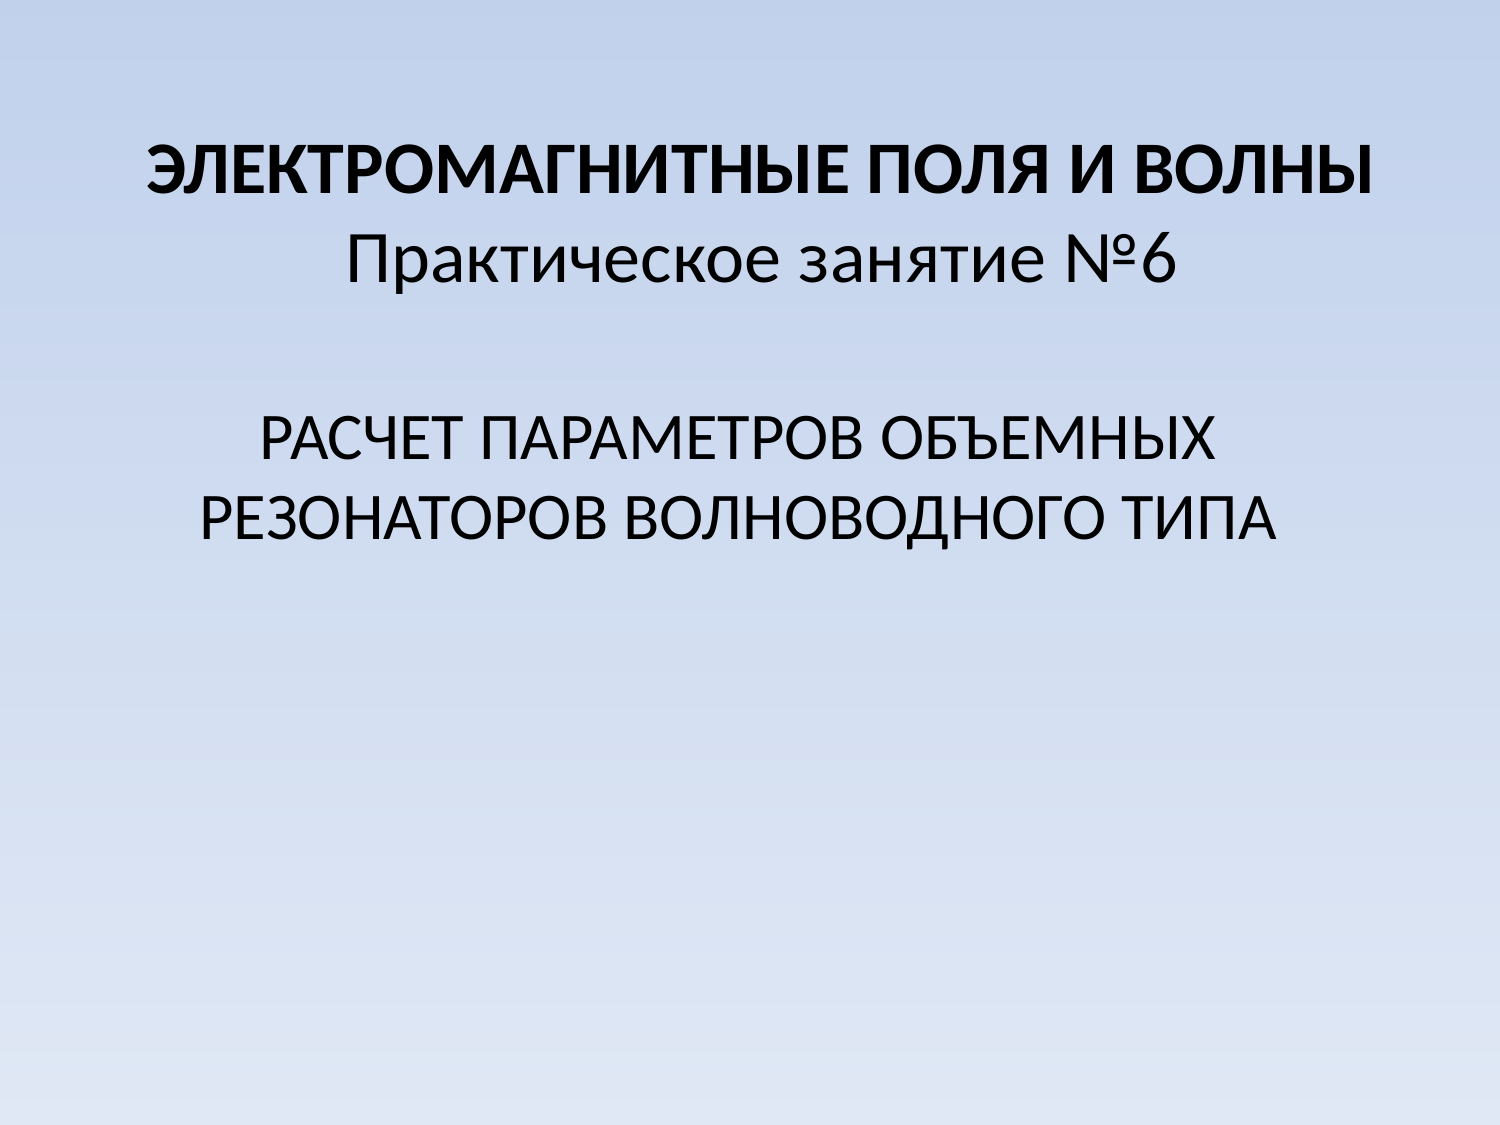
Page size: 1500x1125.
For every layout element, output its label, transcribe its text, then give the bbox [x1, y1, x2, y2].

title Электромагнитные поля и волны Практическое занятие №6 [123, 66, 1399, 350]
subtitle РАСЧЕТ ПАРАМЕТРОВ ОБЪЕМНЫХ РЕЗОНАТОРОВ ВОЛНОВОДНОГО ТИПА [64, 385, 1412, 953]
